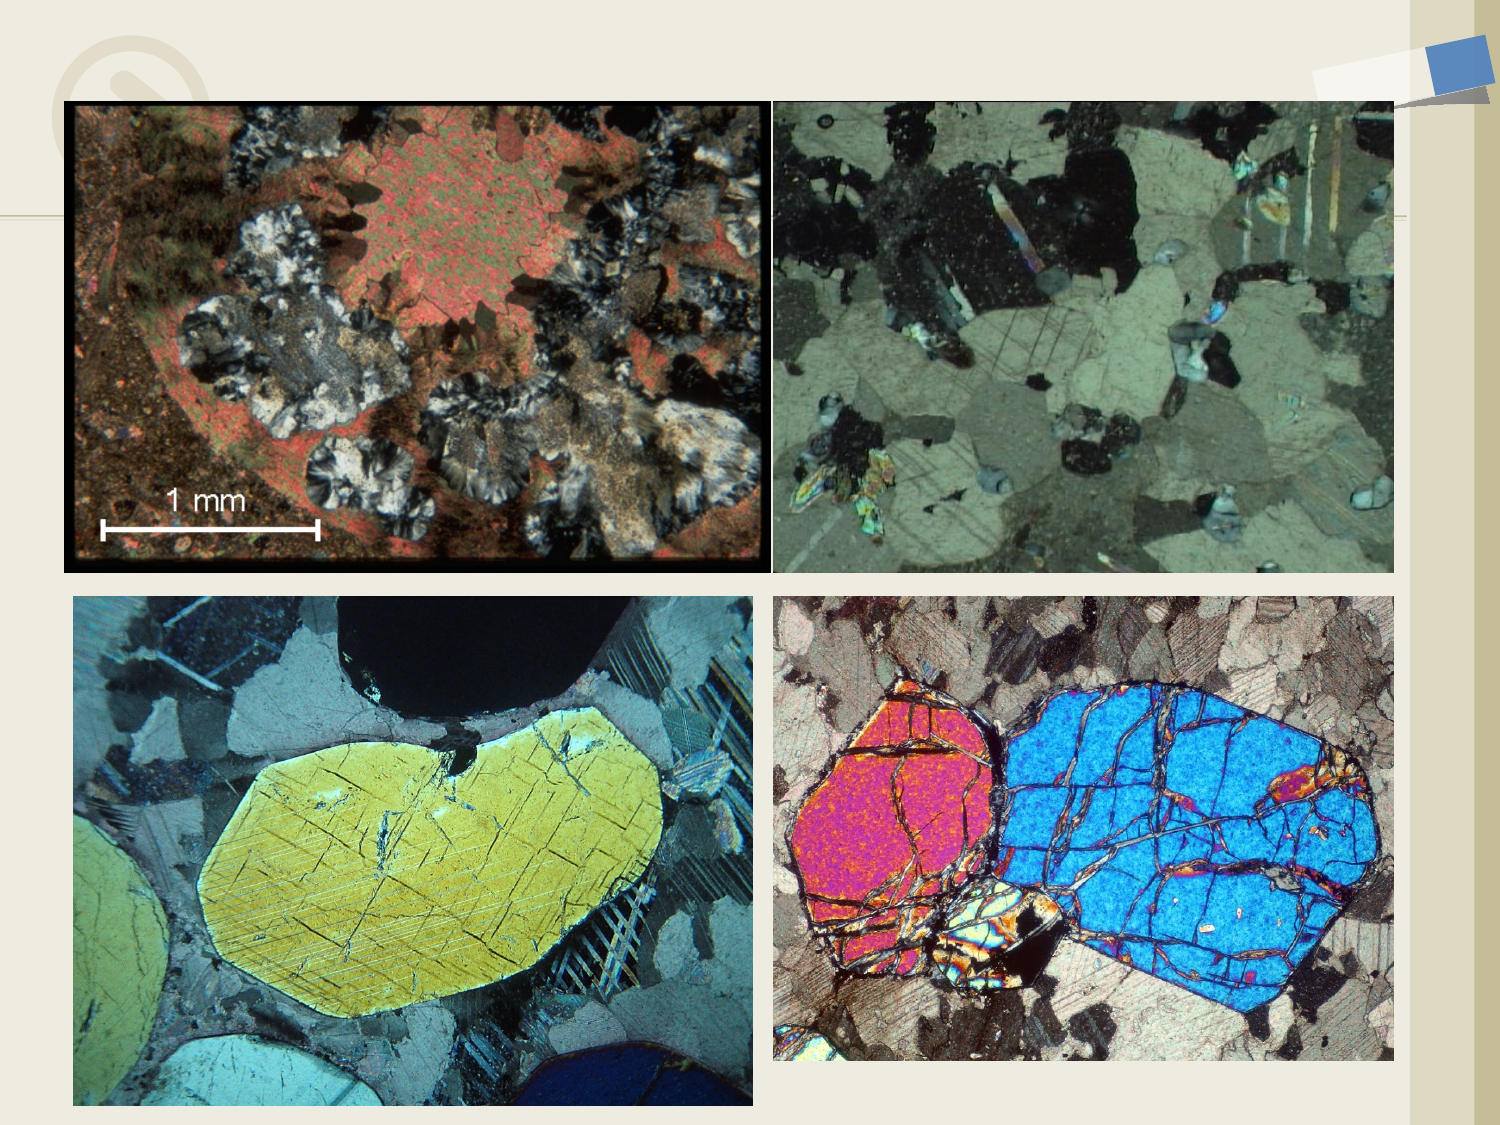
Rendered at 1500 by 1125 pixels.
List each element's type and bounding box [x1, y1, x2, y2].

picture [773, 596, 1394, 1062]
picture [773, 101, 1394, 573]
picture [73, 596, 753, 1107]
picture [64, 101, 771, 573]
